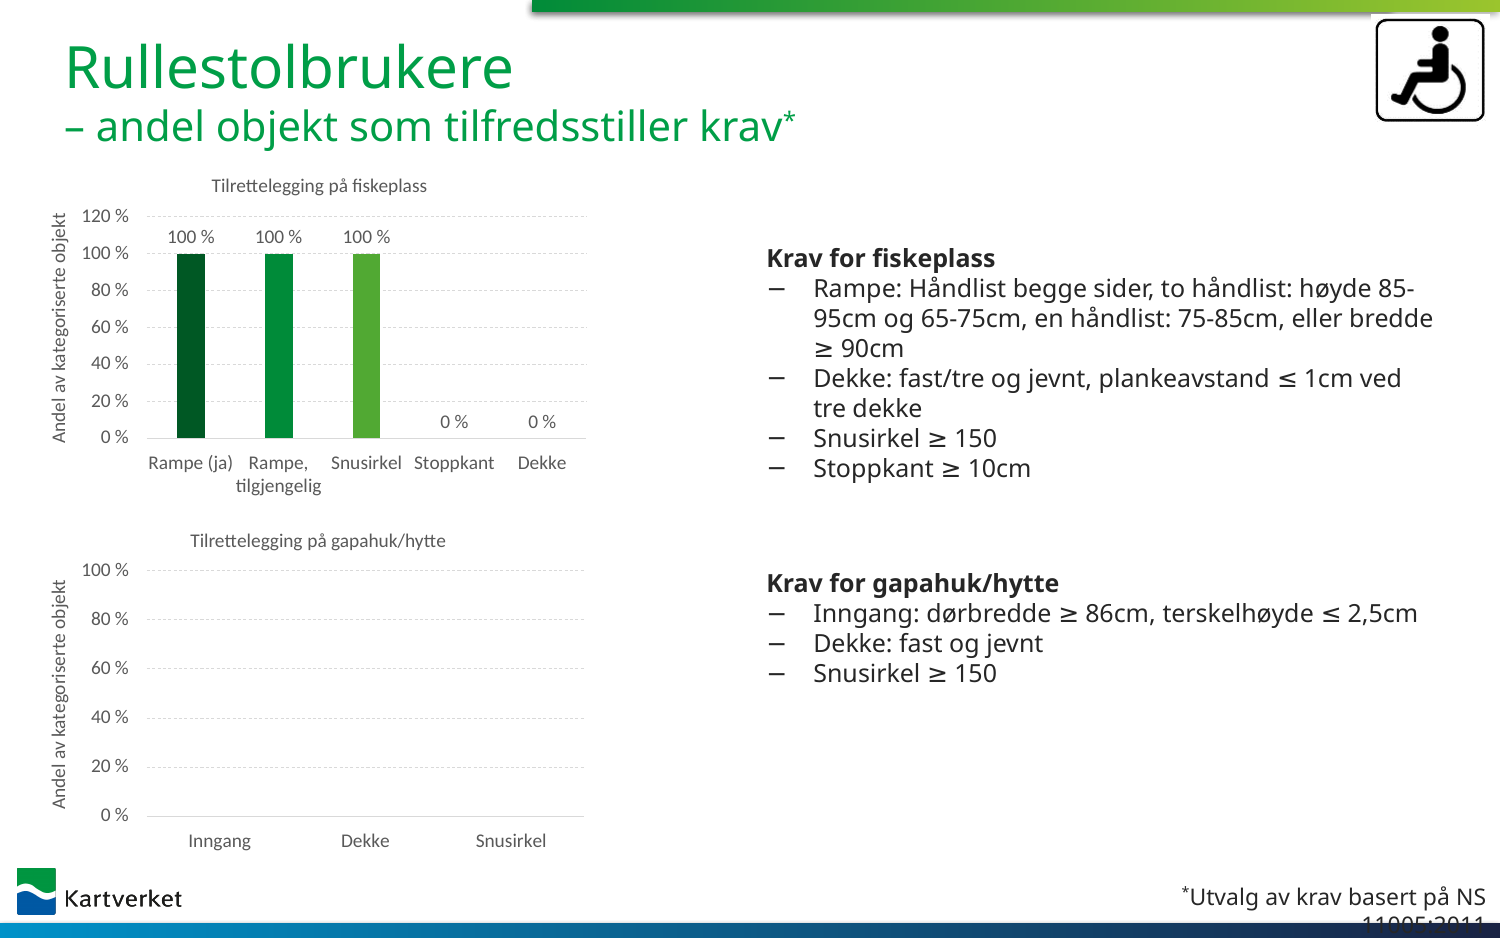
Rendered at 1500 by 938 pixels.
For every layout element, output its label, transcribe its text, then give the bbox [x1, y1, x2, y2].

text_box *Utvalg av krav basert på NS 11005:2011 [1068, 873, 1500, 938]
text_box Krav for gapahuk/hytte Inngang: dørbredde ≥ 86cm, terskelhøyde ≤ 2,5cm Dekke: fast og jevnt Snusirkel ≥ 150 [751, 560, 1452, 695]
picture [41, 520, 596, 859]
picture [1371, 13, 1491, 127]
text_box Rullestolbrukere – andel objekt som tilfredsstiller krav* [49, 29, 1431, 158]
text_box Krav for fiskeplass Rampe: Håndlist begge sider, to håndlist: høyde 85-95cm og 65-75cm, en håndlist: 75-85cm, eller bredde ≥ 90cm Dekke: fast/tre og jevnt, plankeavstand ≤ 1cm ved tre dekke Snusirkel ≥ 150 Stoppkant ≥ 10cm [751, 235, 1452, 490]
picture [41, 166, 598, 505]
